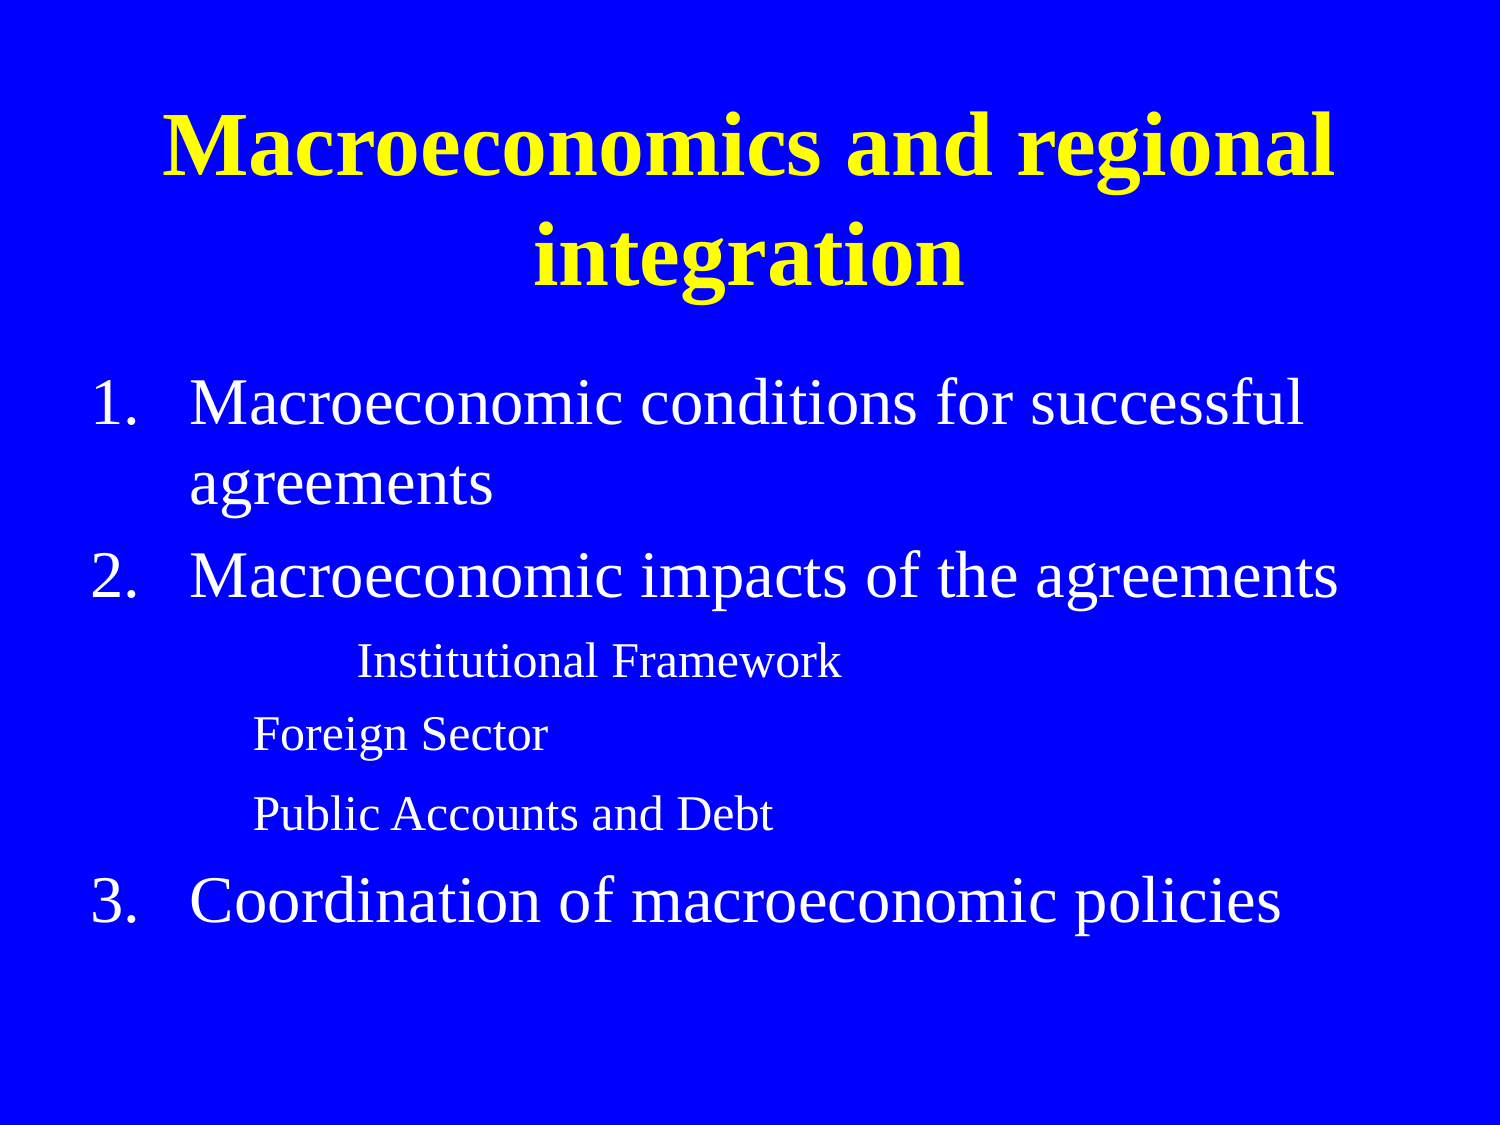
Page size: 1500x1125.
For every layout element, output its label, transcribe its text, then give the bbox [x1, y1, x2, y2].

title Macroeconomics and regional integration [112, 99, 1388, 288]
list Macroeconomic conditions for successful agreements Macroeconomic impacts of the agreements Institutional Framework Foreign Sector Public Accounts and Debt 3. Coordination of macroeconomic policies [74, 349, 1500, 976]
